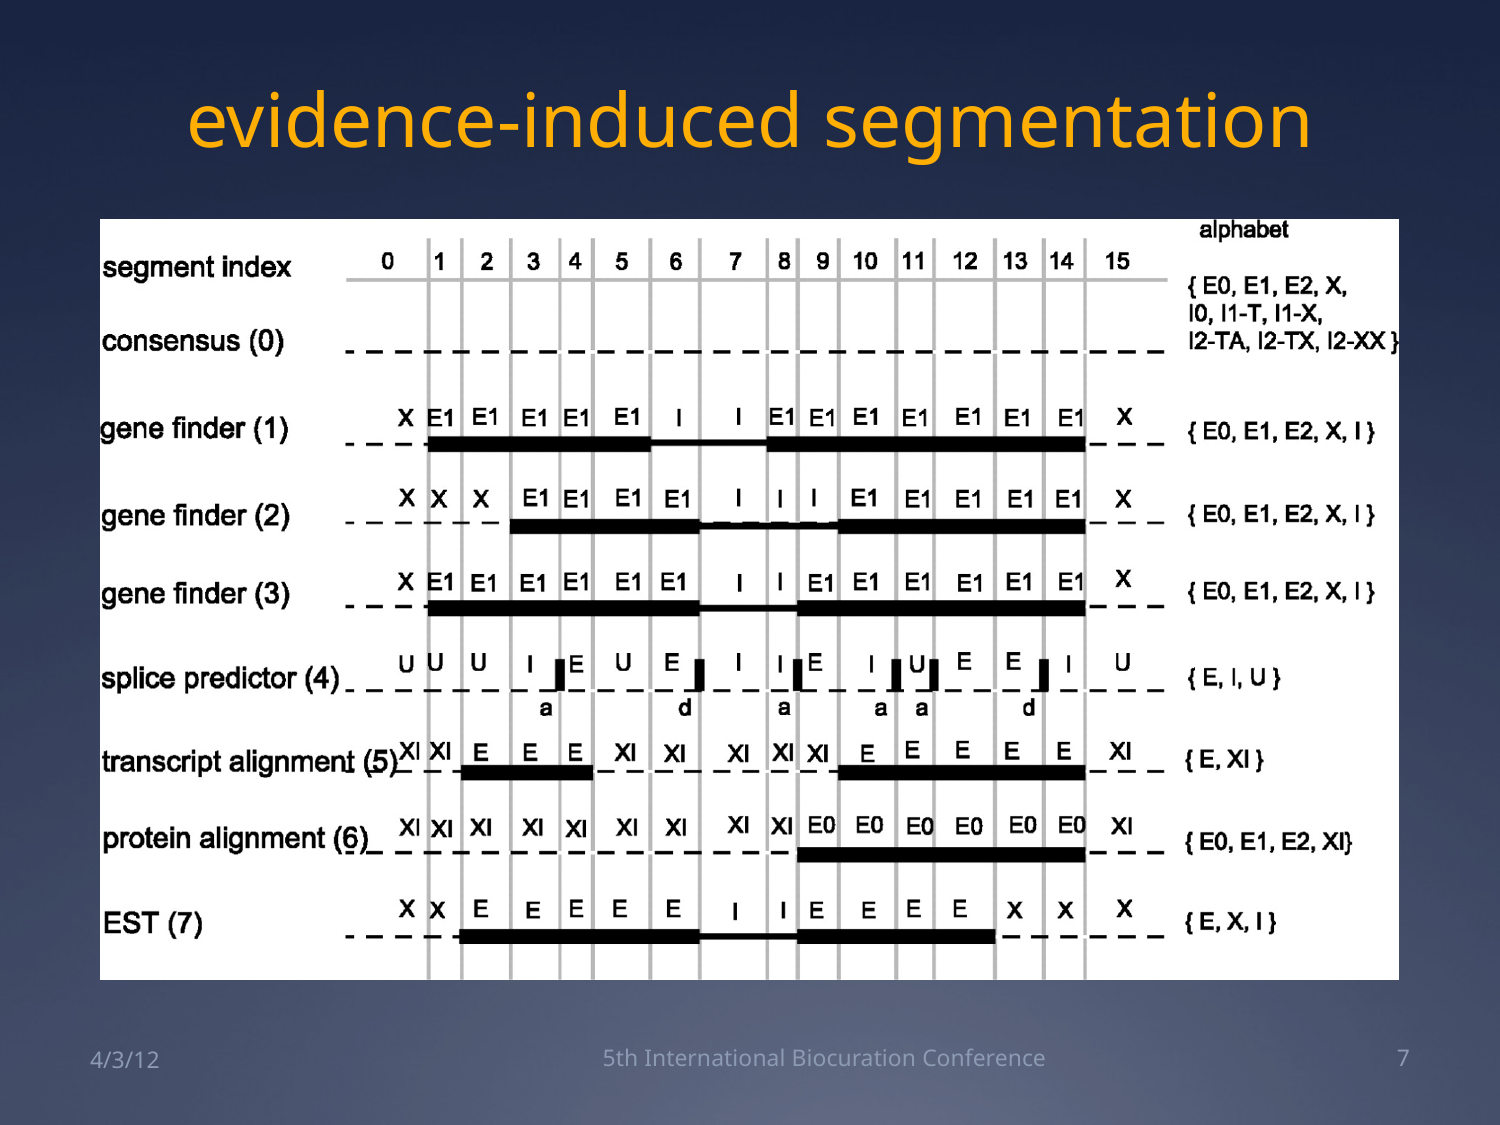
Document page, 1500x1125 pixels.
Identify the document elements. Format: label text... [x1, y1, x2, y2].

slide_number 7 [1325, 1029, 1425, 1090]
title evidence-induced segmentation [100, 64, 1400, 194]
footer 5th International Biocuration Conference [361, 1029, 1288, 1090]
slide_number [75, 1029, 338, 1090]
picture [99, 218, 1400, 981]
